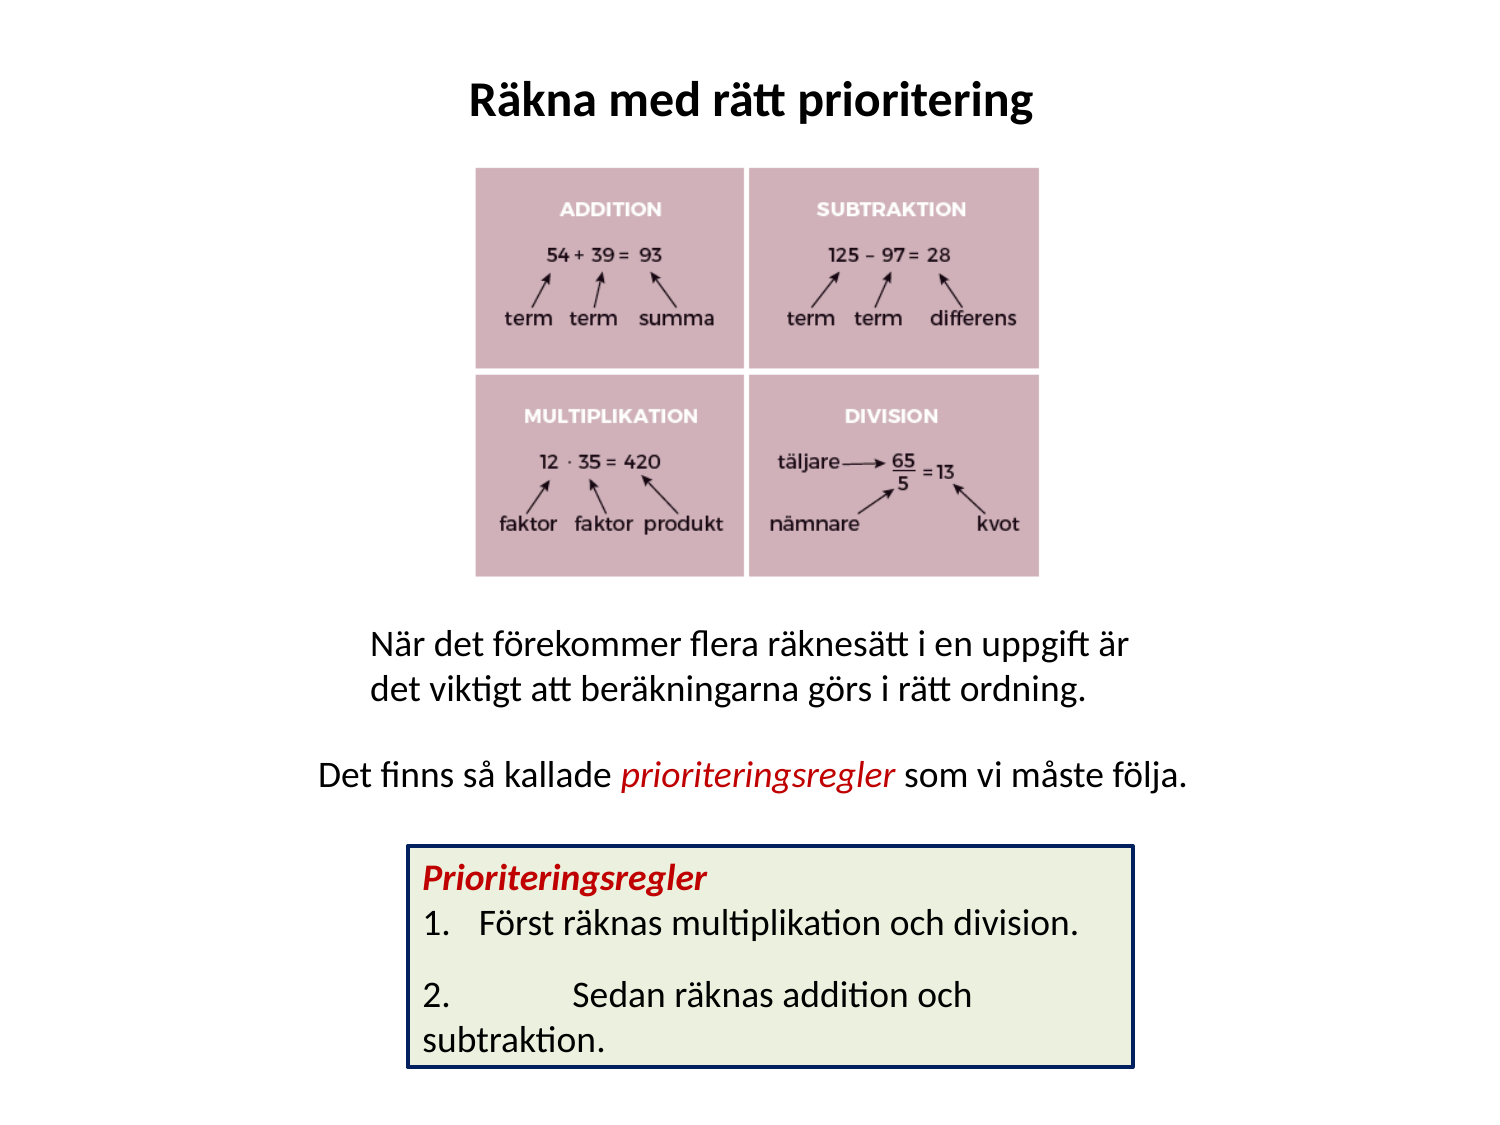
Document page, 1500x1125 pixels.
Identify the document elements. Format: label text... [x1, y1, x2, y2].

picture [472, 162, 1048, 584]
text_box Prioriteringsregler Först räknas multiplikation och division. 2. Sedan räknas addition och subtraktion. [406, 844, 1135, 1069]
text_box Räkna med rätt prioritering [453, 58, 1067, 134]
text_box Det finns så kallade prioriteringsregler som vi måste följa. [303, 742, 1217, 803]
text_box När det förekommer flera räknesätt i en uppgift är det viktigt att beräkningarna görs i rätt ordning. [355, 611, 1165, 717]
